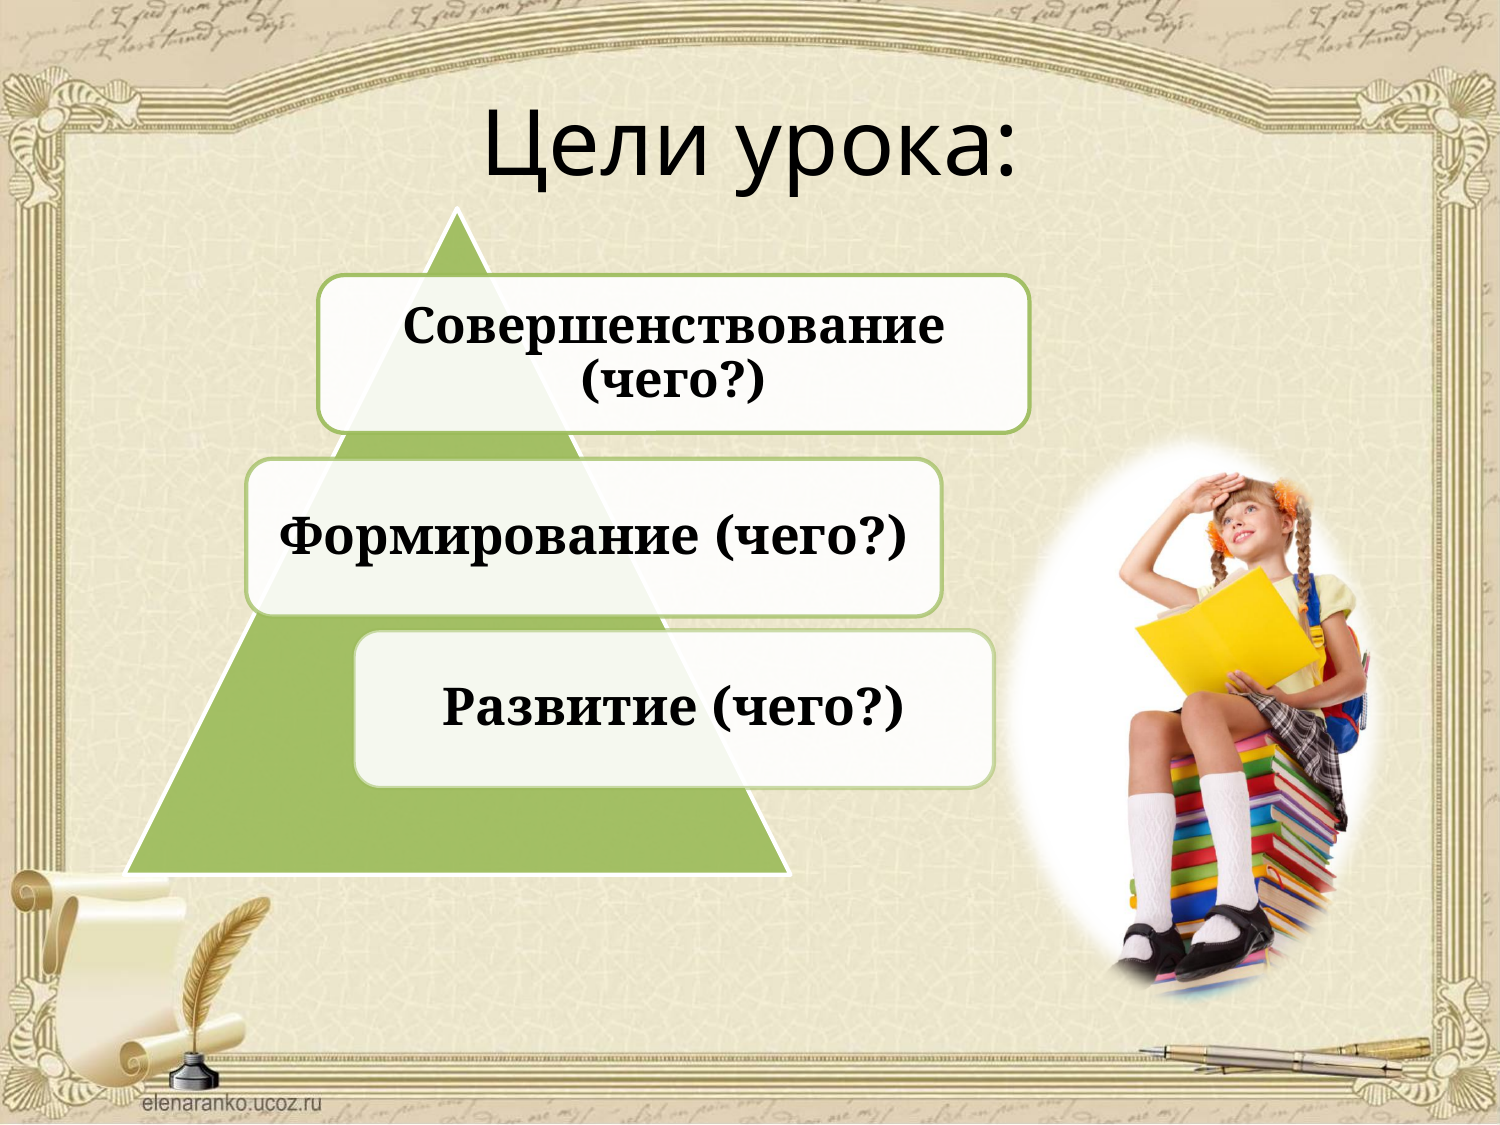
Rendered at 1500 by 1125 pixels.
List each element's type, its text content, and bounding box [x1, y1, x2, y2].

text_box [76, 207, 1077, 875]
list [985, 420, 1396, 1011]
title Цели урока: [75, 45, 1425, 233]
picture [0, 0, 1500, 1125]
